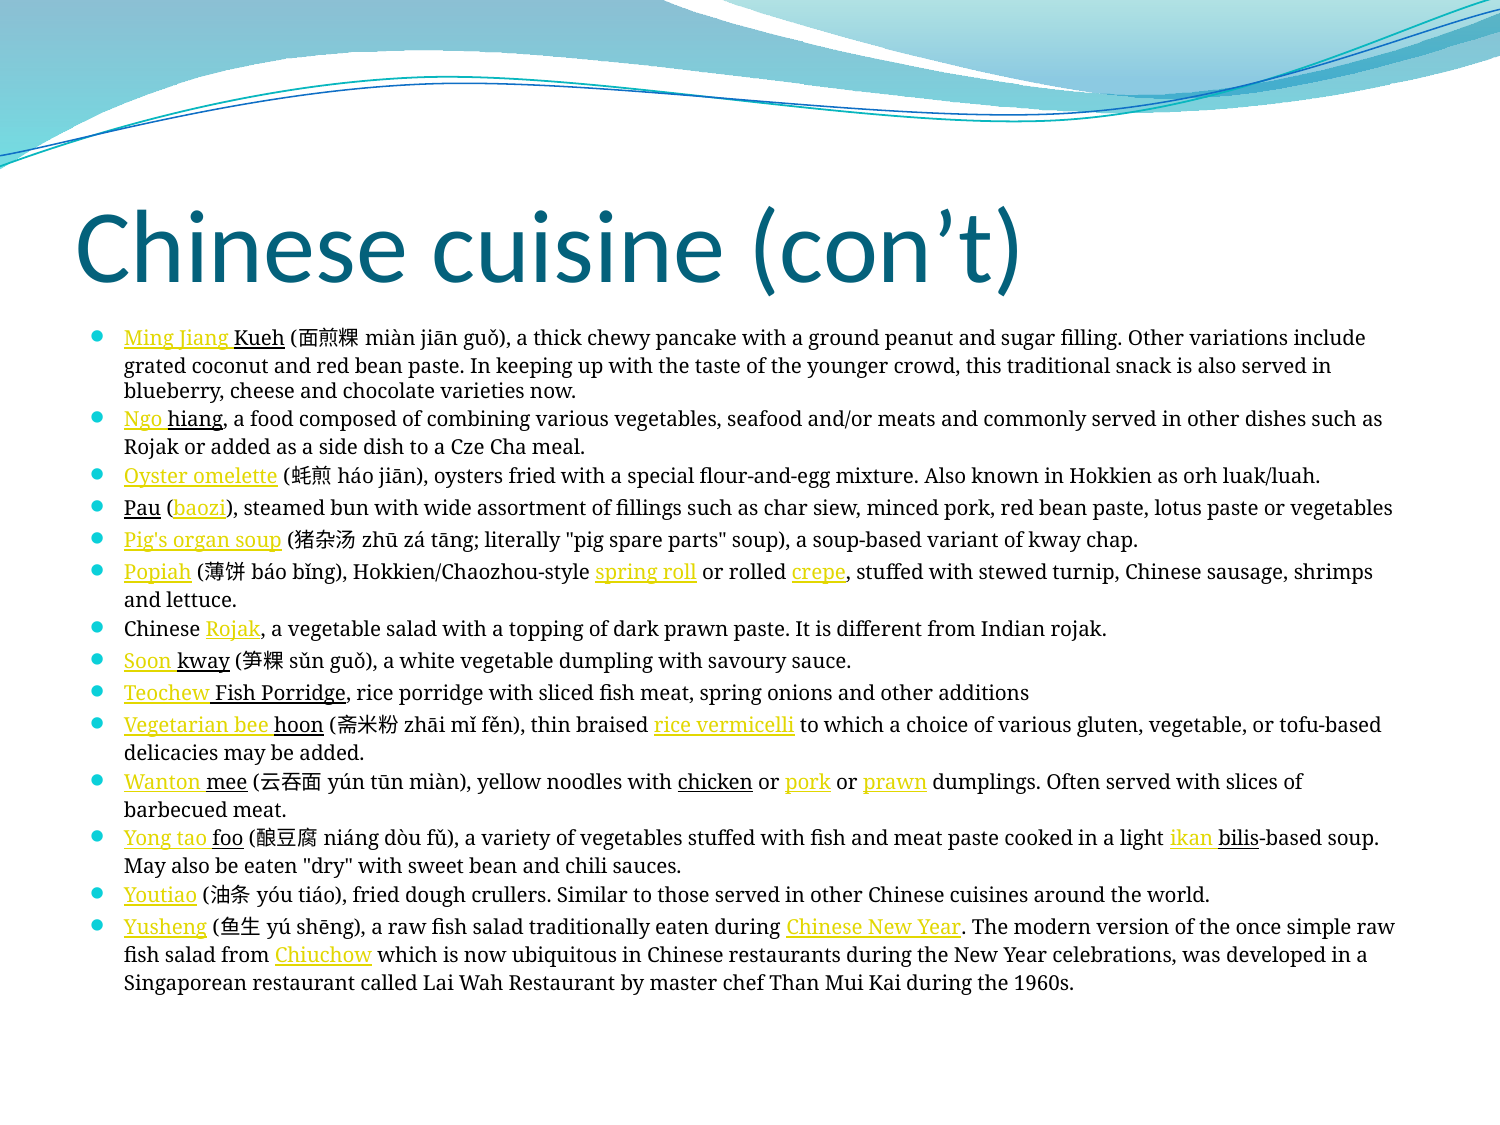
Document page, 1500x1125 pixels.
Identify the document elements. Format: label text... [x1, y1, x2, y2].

title Chinese cuisine (con’t) [75, 115, 1425, 303]
list Ming Jiang Kueh (面煎粿 miàn jiān guǒ), a thick chewy pancake with a ground peanut and sugar filling. Other variations include grated coconut and red bean paste. In keeping up with the taste of the younger crowd, this traditional snack is also served in blueberry, cheese and chocolate varieties now. Ngo hiang, a food composed of combining various vegetables, seafood and/or meats and commonly served in other dishes such as Rojak or added as a side dish to a Cze Cha meal. Oyster omelette (蚝煎 háo jiān), oysters fried with a special flour-and-egg mixture. Also known in Hokkien as orh luak/luah. Pau (baozi), steamed bun with wide assortment of fillings such as char siew, minced pork, red bean paste, lotus paste or vegetables Pig's organ soup (猪杂汤 zhū zá tāng; literally "pig spare parts" soup), a soup-based variant of kway chap. Popiah (薄饼 báo bǐng), Hokkien/Chaozhou-style spring roll or rolled crepe, stuffed with stewed turnip, Chinese sausage, shrimps and lettuce. Chinese Rojak, a vegetable salad with a topping of dark prawn paste. It is different from Indian rojak. Soon kway (笋粿 sǔn guǒ), a white vegetable dumpling with savoury sauce. Teochew Fish Porridge, rice porridge with sliced fish meat, spring onions and other additions Vegetarian bee hoon (斋米粉 zhāi mǐ fěn), thin braised rice vermicelli to which a choice of various gluten, vegetable, or tofu-based delicacies may be added. Wanton mee (云吞面 yún tūn miàn), yellow noodles with chicken or pork or prawn dumplings. Often served with slices of barbecued meat. Yong tao foo (酿豆腐 niáng dòu fǔ), a variety of vegetables stuffed with fish and meat paste cooked in a light ikan bilis-based soup. May also be eaten "dry" with sweet bean and chili sauces. Youtiao (油条 yóu tiáo), fried dough crullers. Similar to those served in other Chinese cuisines around the world. Yusheng (鱼生 yú shēng), a raw fish salad traditionally eaten during Chinese New Year. The modern version of the once simple raw fish salad from Chiuchow which is now ubiquitous in Chinese restaurants during the New Year celebrations, was developed in a Singaporean restaurant called Lai Wah Restaurant by master chef Than Mui Kai during the 1960s. [75, 317, 1425, 1038]
